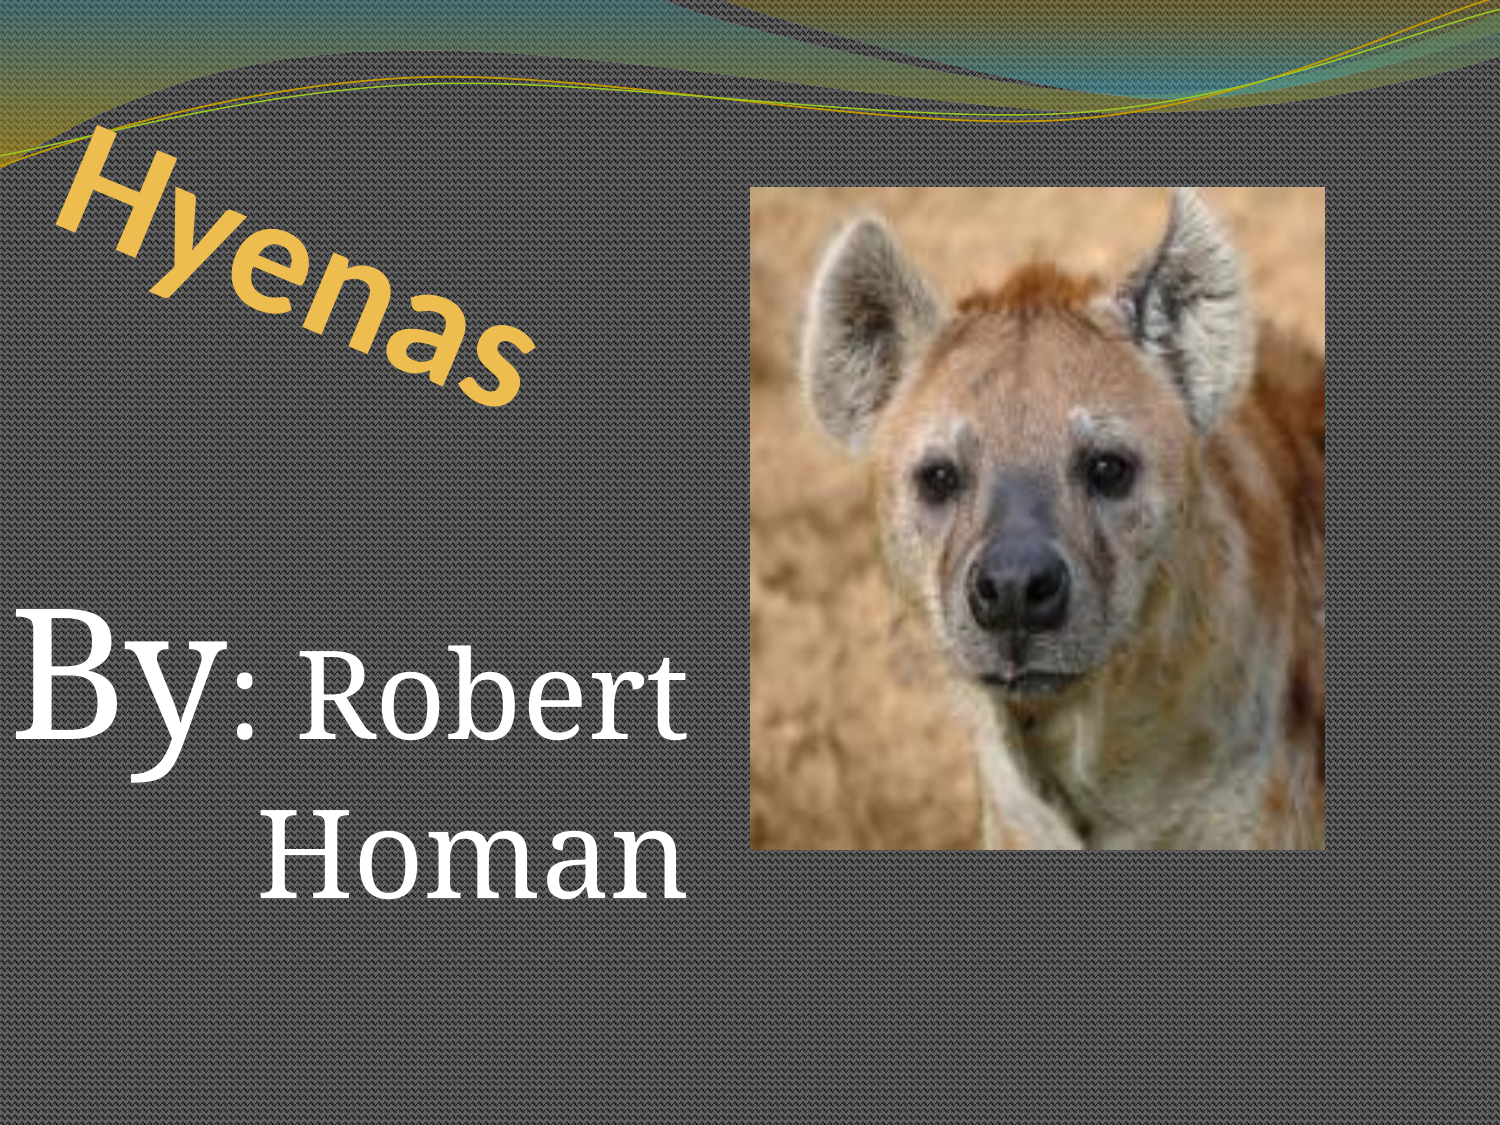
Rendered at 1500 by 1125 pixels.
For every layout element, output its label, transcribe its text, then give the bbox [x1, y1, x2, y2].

subtitle By: Robert Homan [0, 549, 700, 1071]
title Hyenas [0, 87, 601, 463]
picture [749, 187, 1326, 851]
